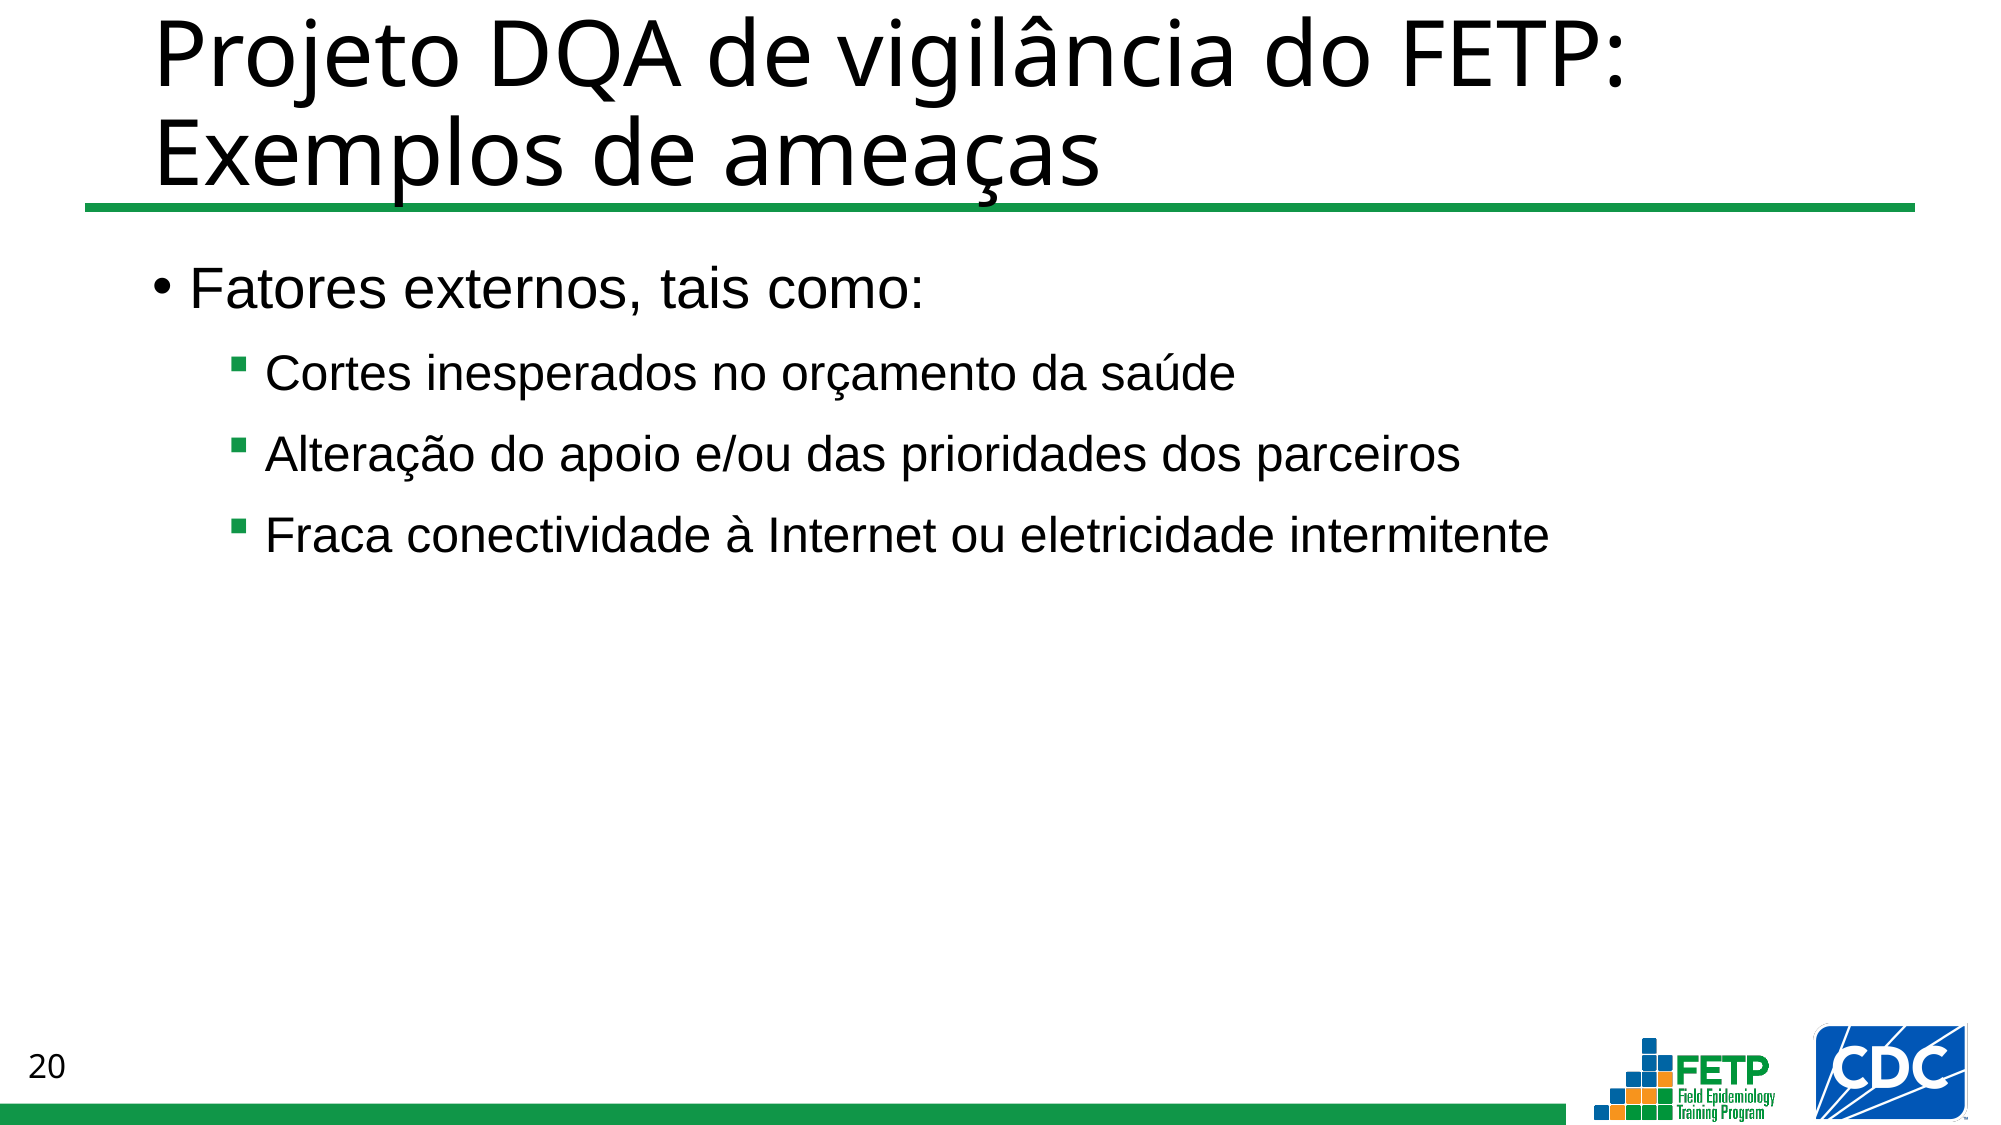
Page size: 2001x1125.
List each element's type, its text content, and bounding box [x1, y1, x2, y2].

list Fatores externos, tais como: Cortes inesperados no orçamento da saúde Alteração do apoio e/ou das prioridades dos parceiros Fraca conectividade à Internet ou eletricidade intermitente [137, 242, 1863, 1004]
picture [1594, 1038, 1775, 1122]
picture [1813, 1023, 1968, 1122]
title Projeto DQA de vigilância do FETP: Exemplos de ameaças [137, 0, 1863, 207]
